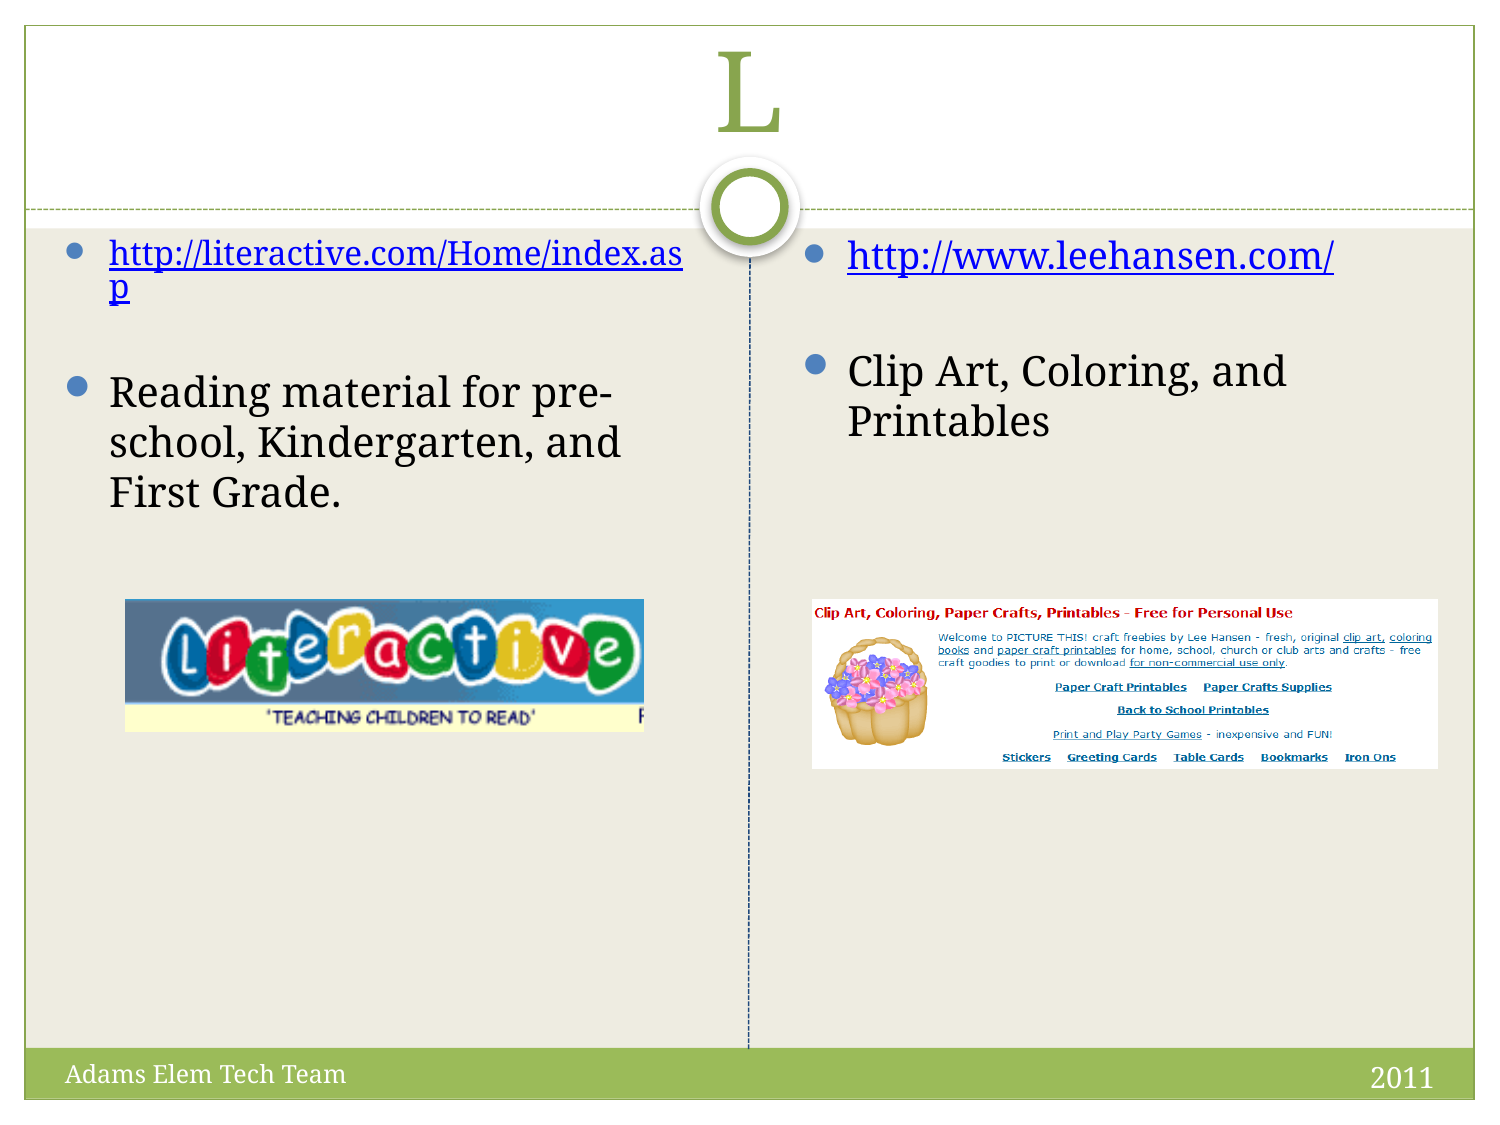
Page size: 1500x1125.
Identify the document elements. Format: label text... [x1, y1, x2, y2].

footer Adams Elem Tech Team [50, 1051, 638, 1112]
list http://www.leehansen.com/ Clip Art, Coloring, and Printables [787, 224, 1450, 993]
list http://literactive.com/Home/index.asp Reading material for pre-school, Kindergarten, and First Grade. [49, 224, 712, 993]
picture [812, 599, 1438, 770]
title L [49, 37, 1450, 162]
picture [124, 599, 645, 732]
slide_number 2011 [950, 1051, 1450, 1112]
